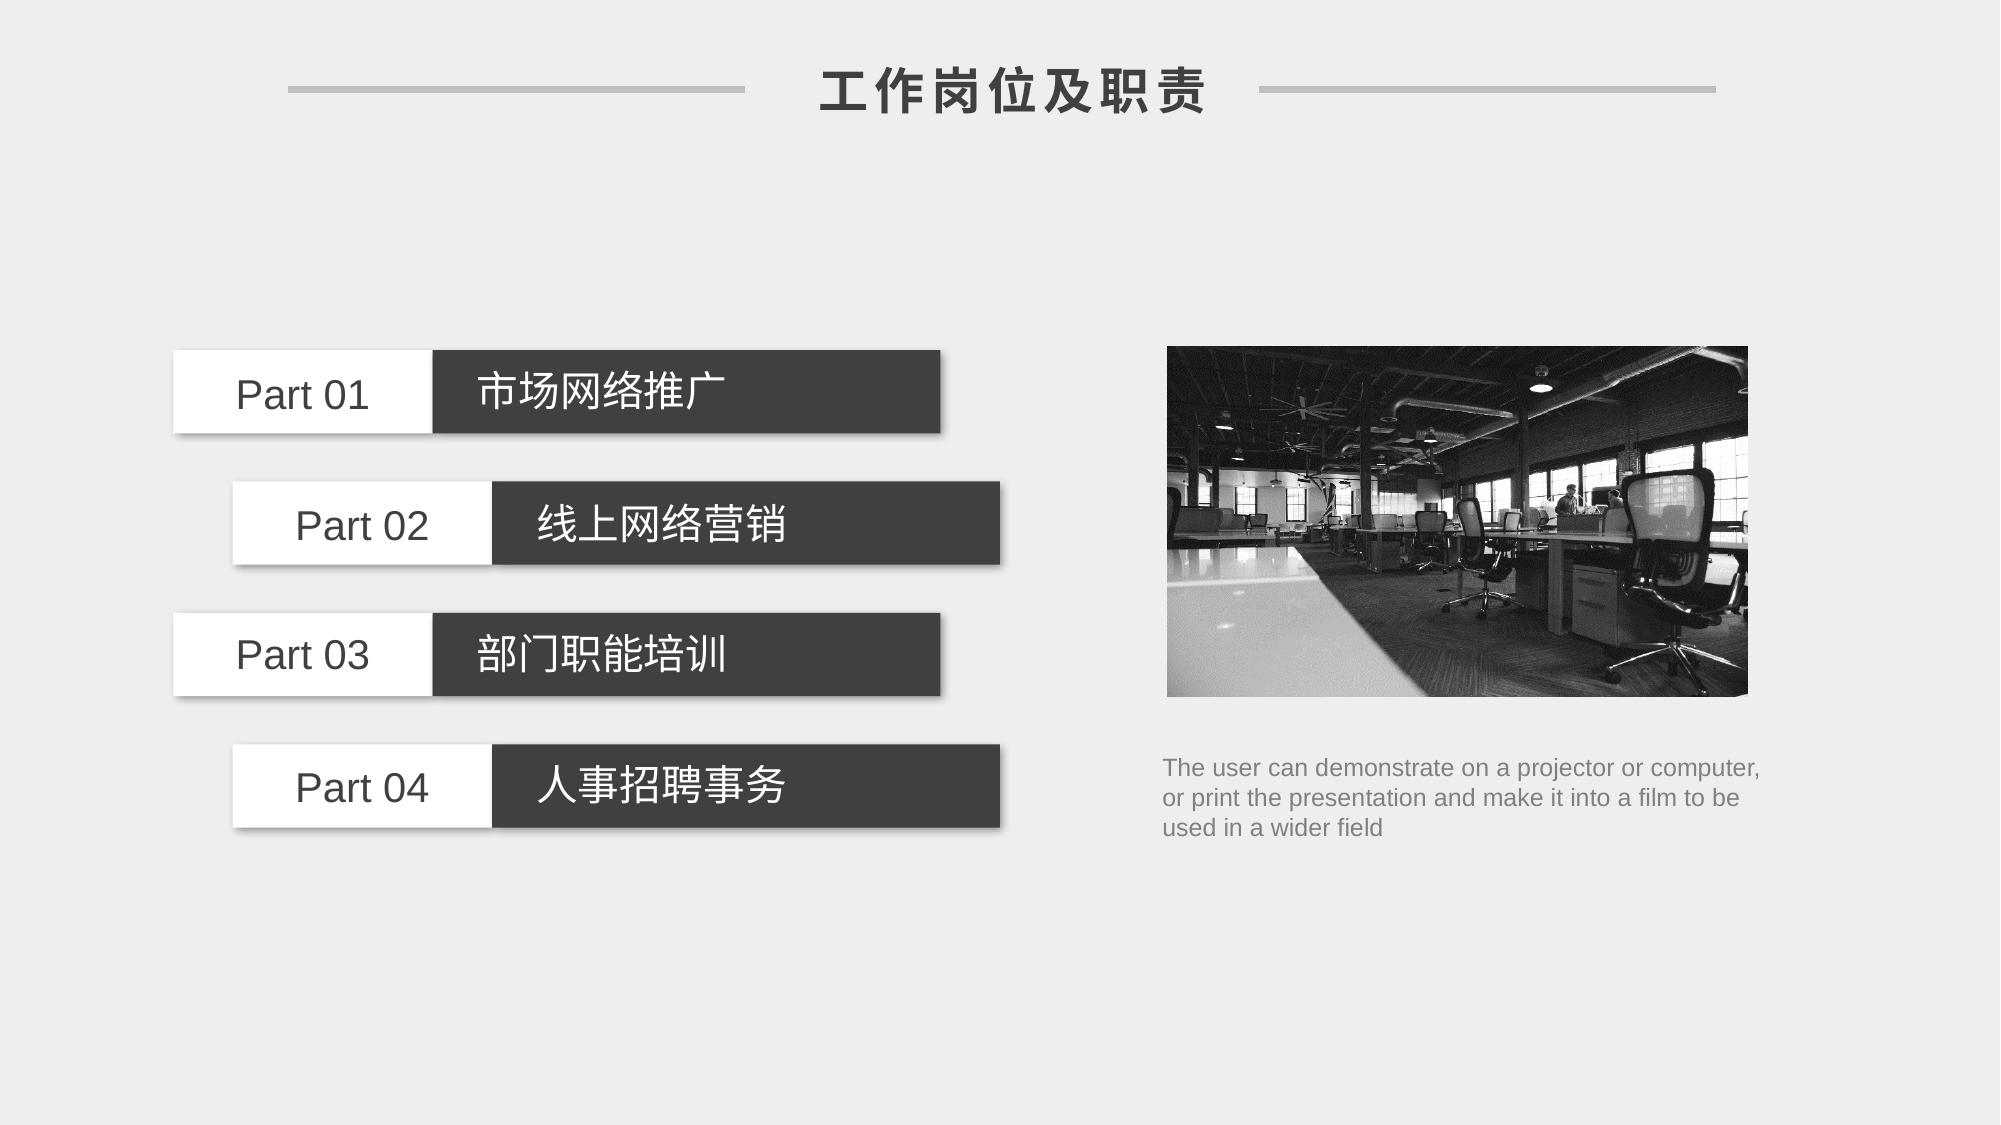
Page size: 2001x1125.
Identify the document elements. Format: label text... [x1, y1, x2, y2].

text_box 工作岗位及职责 [752, 51, 1273, 127]
text_box The user can demonstrate on a projector or computer, or print the presentation and make it into a film to be used in a wider field [1147, 744, 1789, 849]
picture [1167, 346, 1748, 697]
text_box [232, 744, 1000, 828]
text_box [173, 349, 941, 434]
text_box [232, 481, 1000, 565]
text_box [173, 612, 941, 697]
